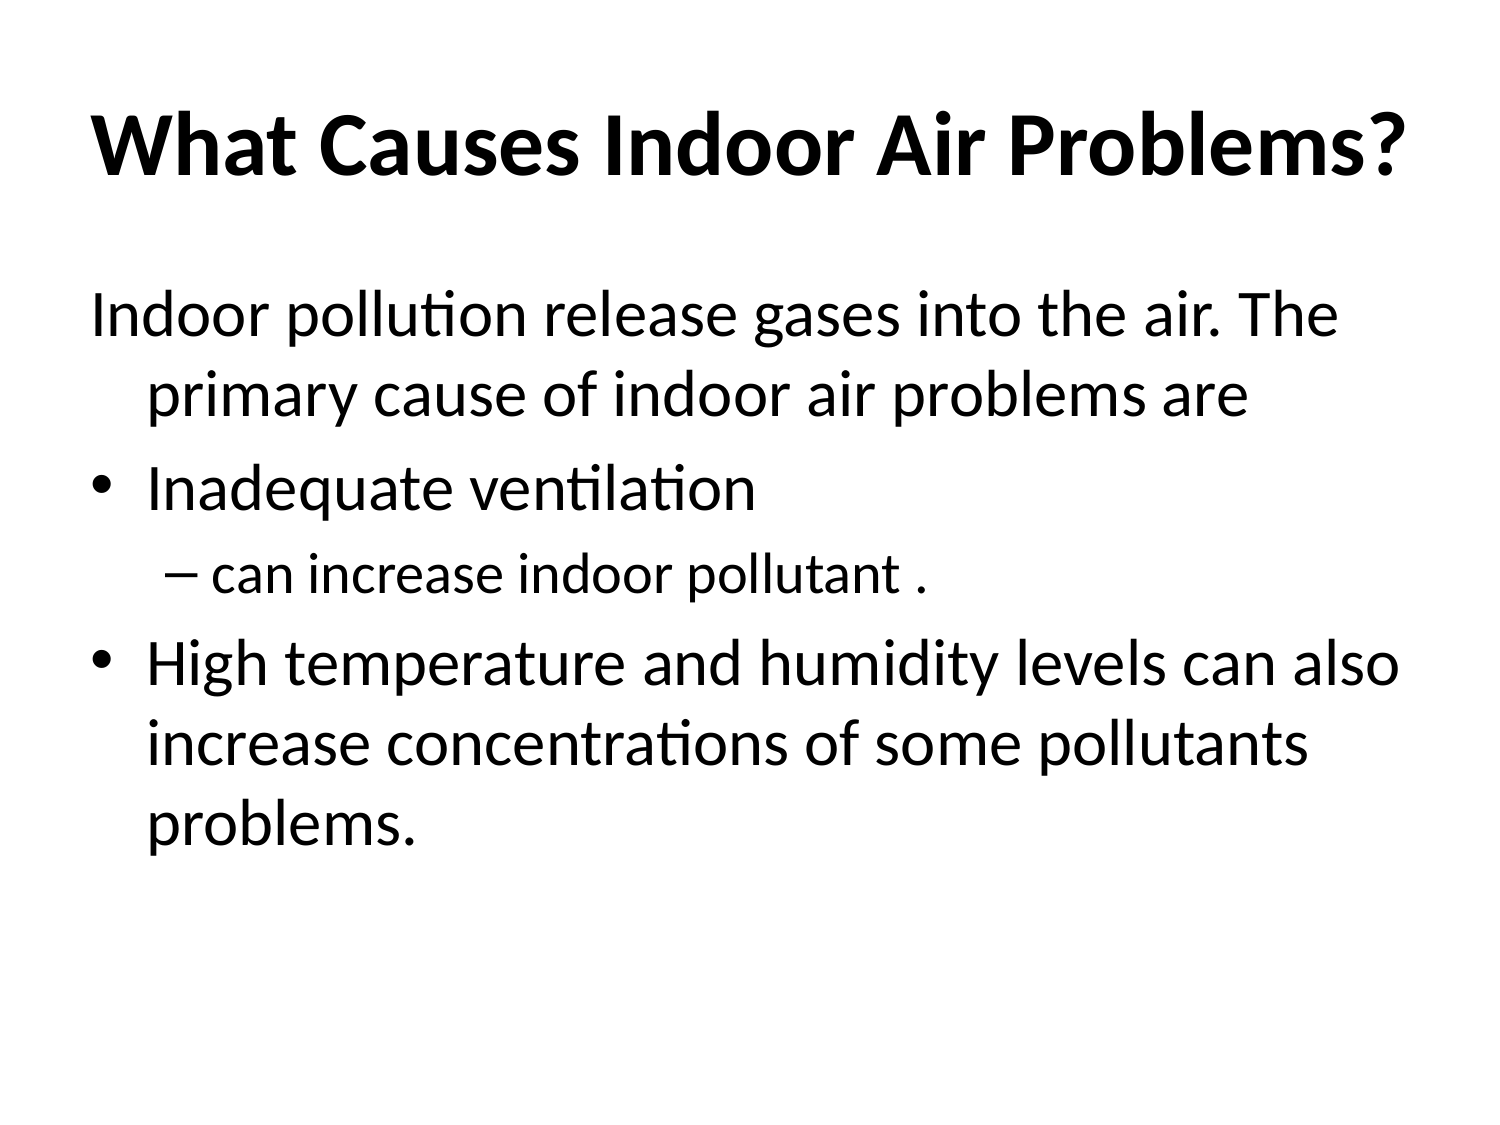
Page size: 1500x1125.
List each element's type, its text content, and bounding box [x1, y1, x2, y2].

list Indoor pollution release gases into the air. The primary cause of indoor air problems are Inadequate ventilation can increase indoor pollutant . High temperature and humidity levels can also increase concentrations of some pollutants problems. [75, 262, 1425, 1005]
title What Causes Indoor Air Problems? [75, 45, 1425, 233]
